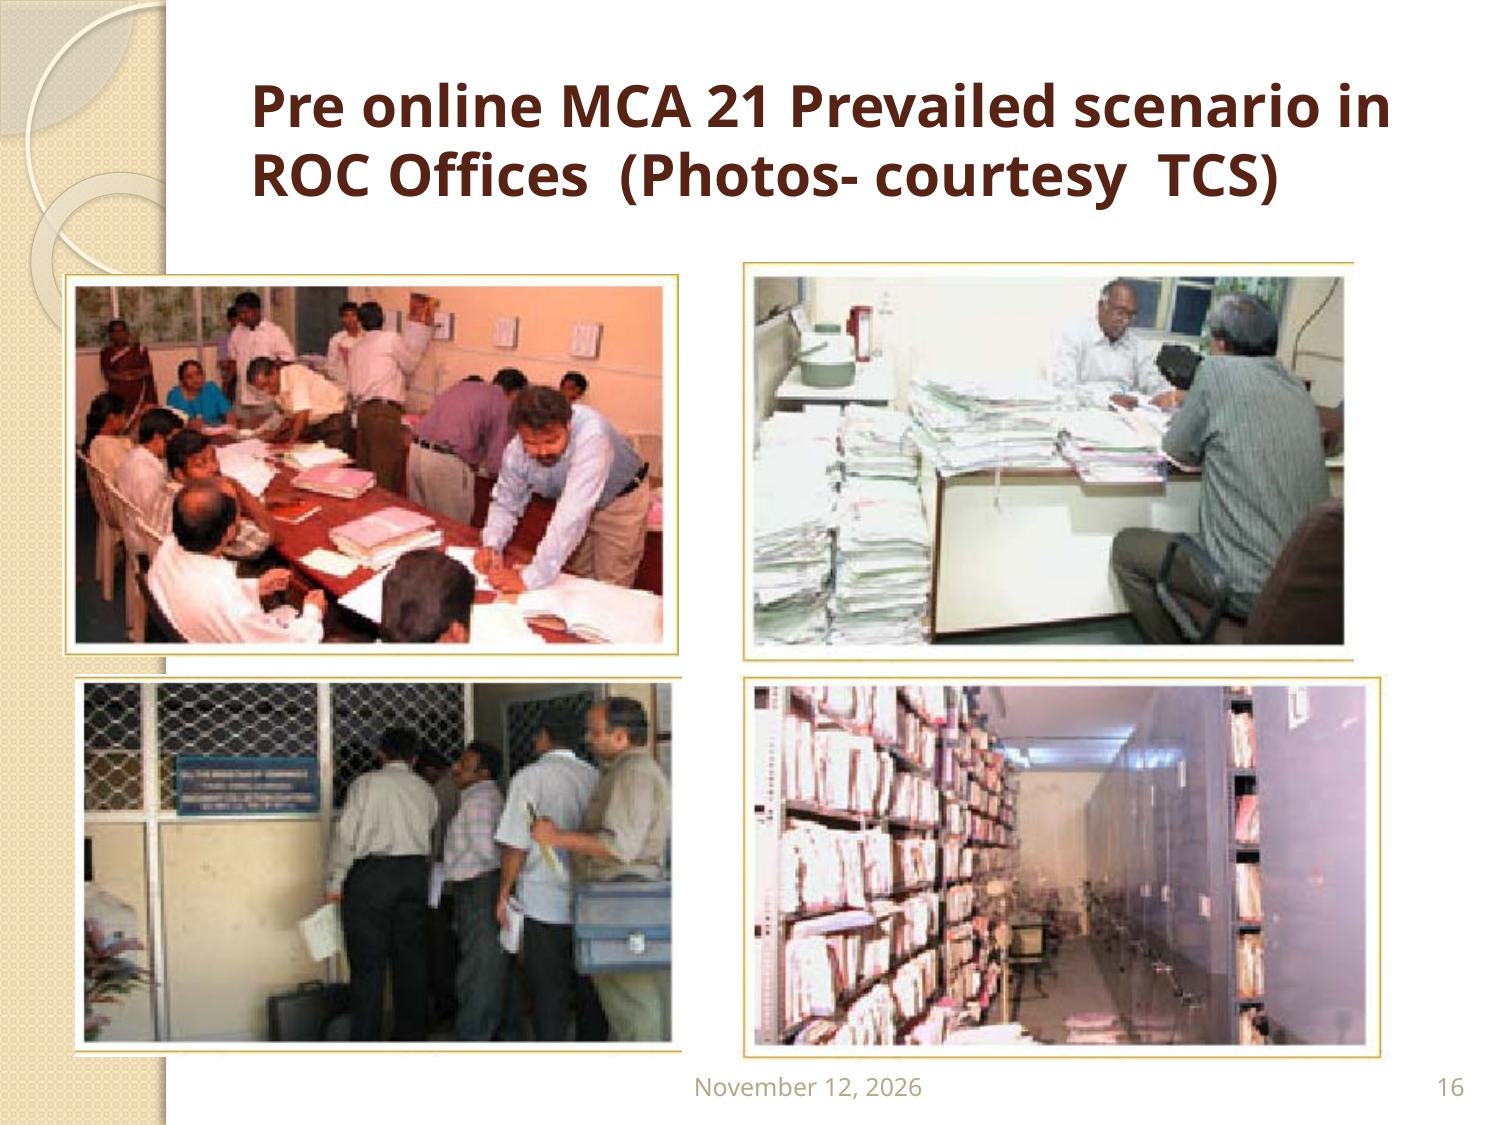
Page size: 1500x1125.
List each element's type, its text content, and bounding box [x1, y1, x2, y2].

picture [737, 674, 1388, 1063]
picture [62, 274, 679, 657]
title Pre online MCA 21 Prevailed scenario in ROC Offices (Photos- courtesy TCS) [235, 45, 1466, 233]
slide_number 16 [1413, 1034, 1488, 1113]
picture [74, 674, 682, 1057]
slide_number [587, 1034, 938, 1113]
picture [737, 262, 1354, 663]
